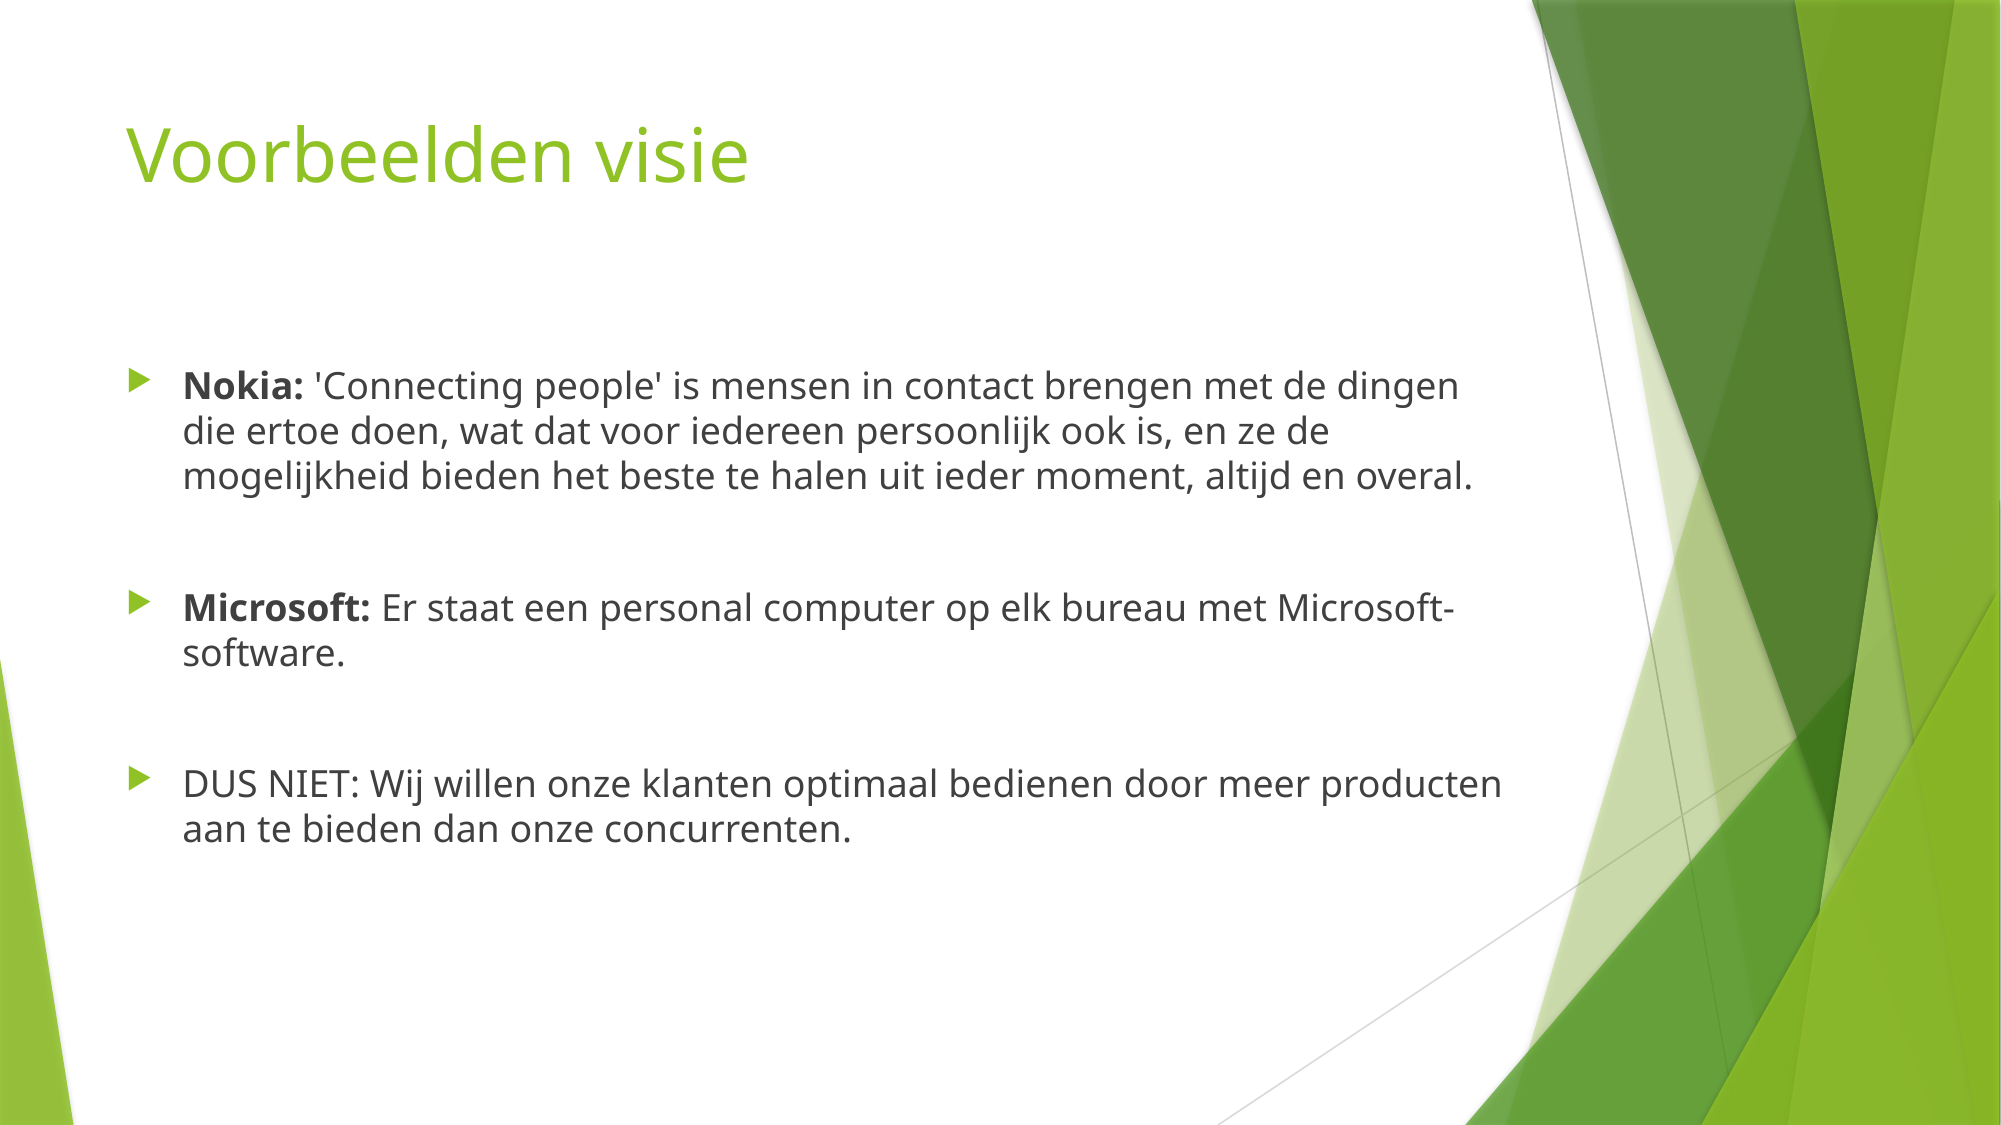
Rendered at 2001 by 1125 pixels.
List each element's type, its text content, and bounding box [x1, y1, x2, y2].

title Voorbeelden visie [111, 99, 1522, 317]
list Nokia: ﻿﻿'Connecting people' is mensen in contact brengen met de dingen die ertoe doen, wat dat voor iedereen persoonlijk ook is, en ze de mogelijkheid bieden het beste te halen uit ieder moment, altijd en overal. Microsoft: ﻿﻿Er staat een personal computer op elk bureau met Microsoft-software. DUS NIET: Wij willen onze klanten optimaal bedienen door meer producten aan te bieden dan onze concurrenten. [111, 354, 1522, 992]
